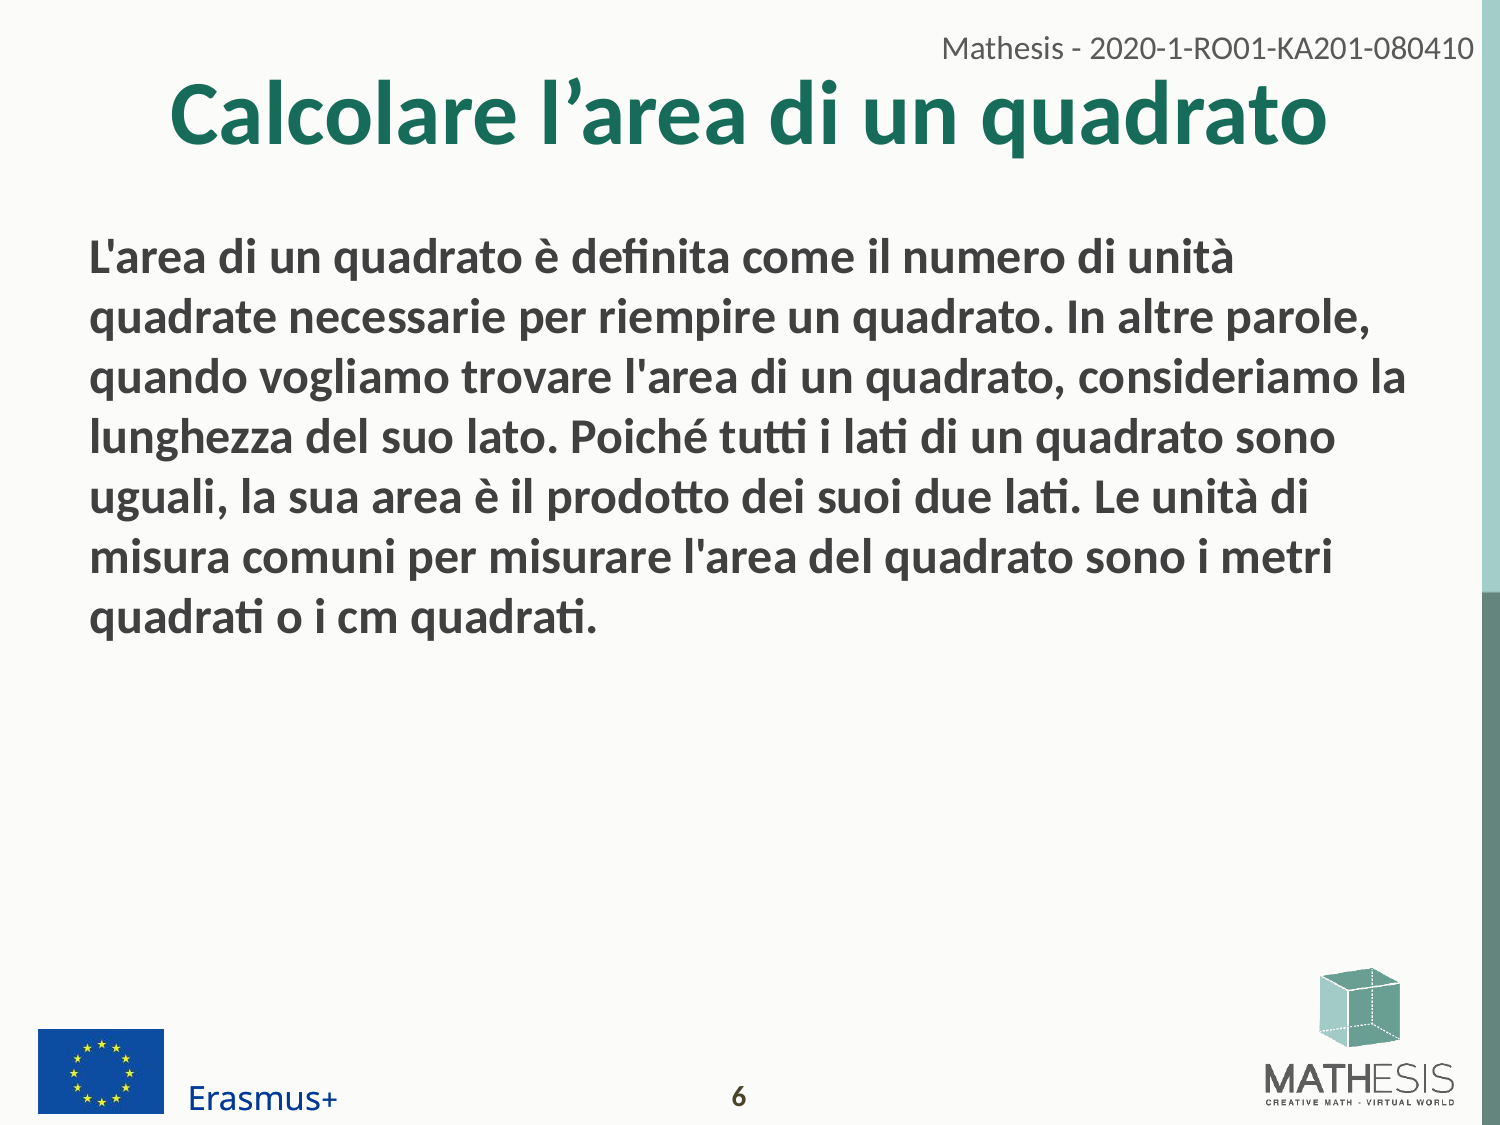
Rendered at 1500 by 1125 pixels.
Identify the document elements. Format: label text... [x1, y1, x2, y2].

list L'area di un quadrato è definita come il numero di unità quadrate necessarie per riempire un quadrato. In altre parole, quando vogliamo trovare l'area di un quadrato, consideriamo la lunghezza del suo lato. Poiché tutti i lati di un quadrato sono uguali, la sua area è il prodotto dei suoi due lati. Le unità di misura comuni per misurare l'area del quadrato sono i metri quadrati o i cm quadrati. [75, 216, 1425, 959]
picture [38, 1029, 164, 1114]
title Calcolare l’area di un quadrato [75, 45, 1425, 216]
